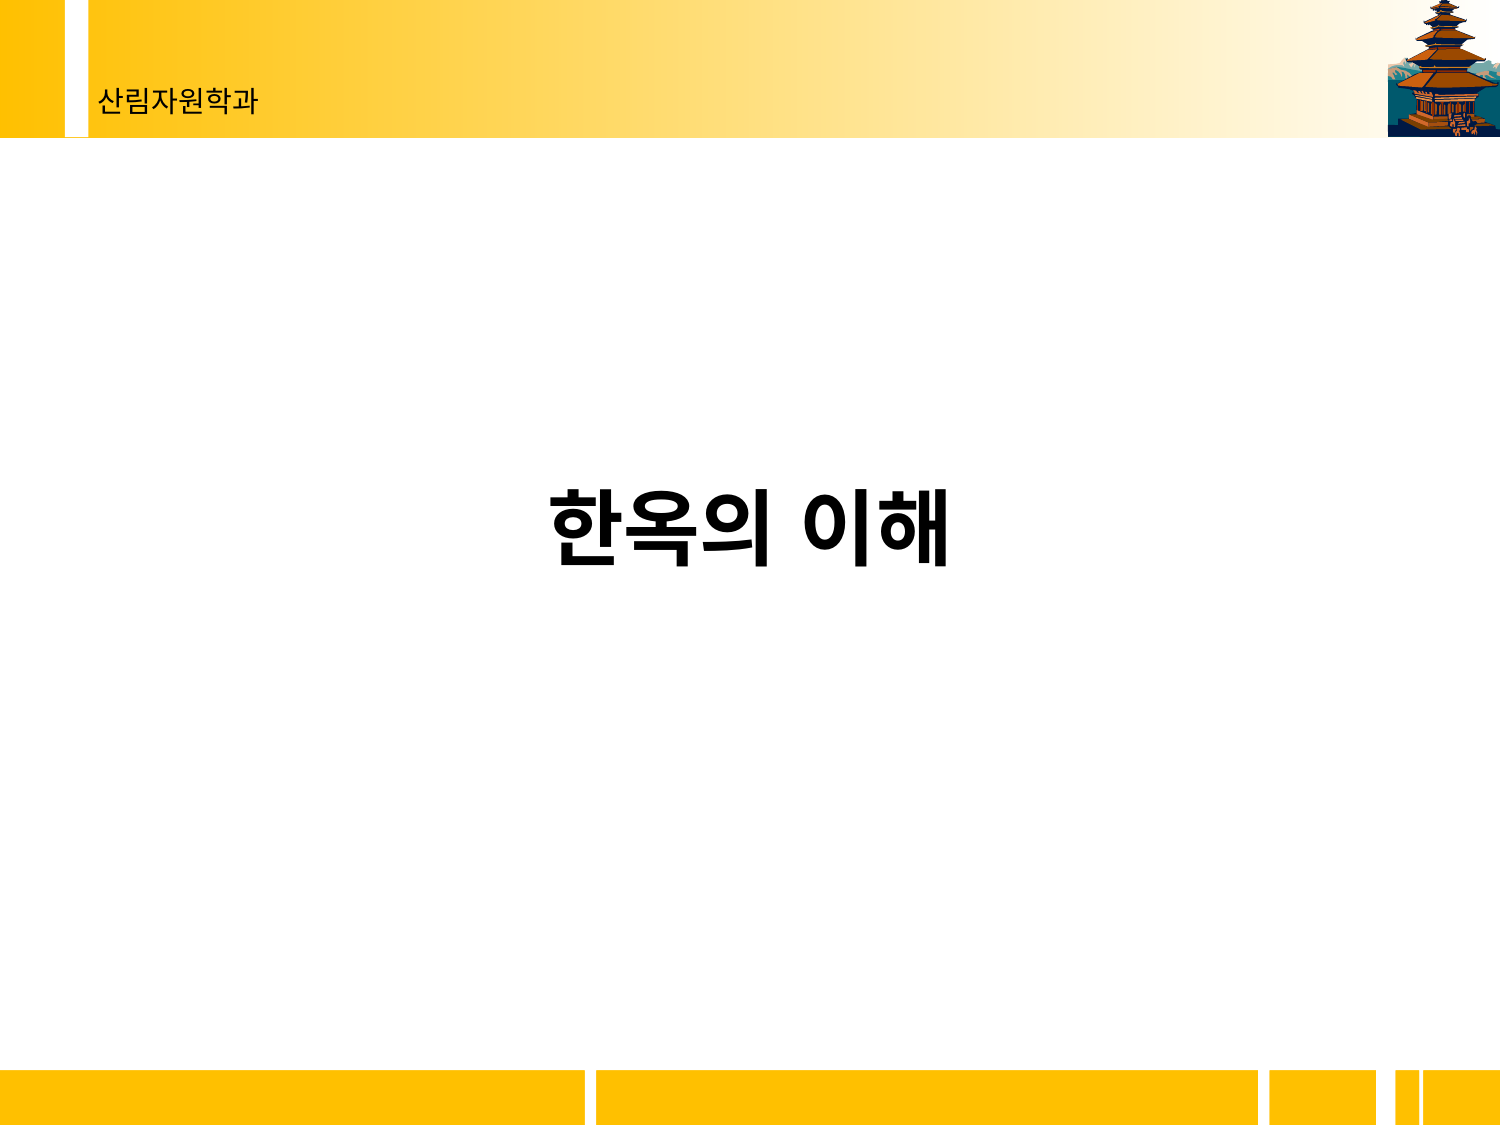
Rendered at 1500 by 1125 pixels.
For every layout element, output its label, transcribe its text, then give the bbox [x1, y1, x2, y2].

title 한옥의 이해 [74, 432, 1426, 621]
slide_number 6 [1143, 1074, 1495, 1125]
